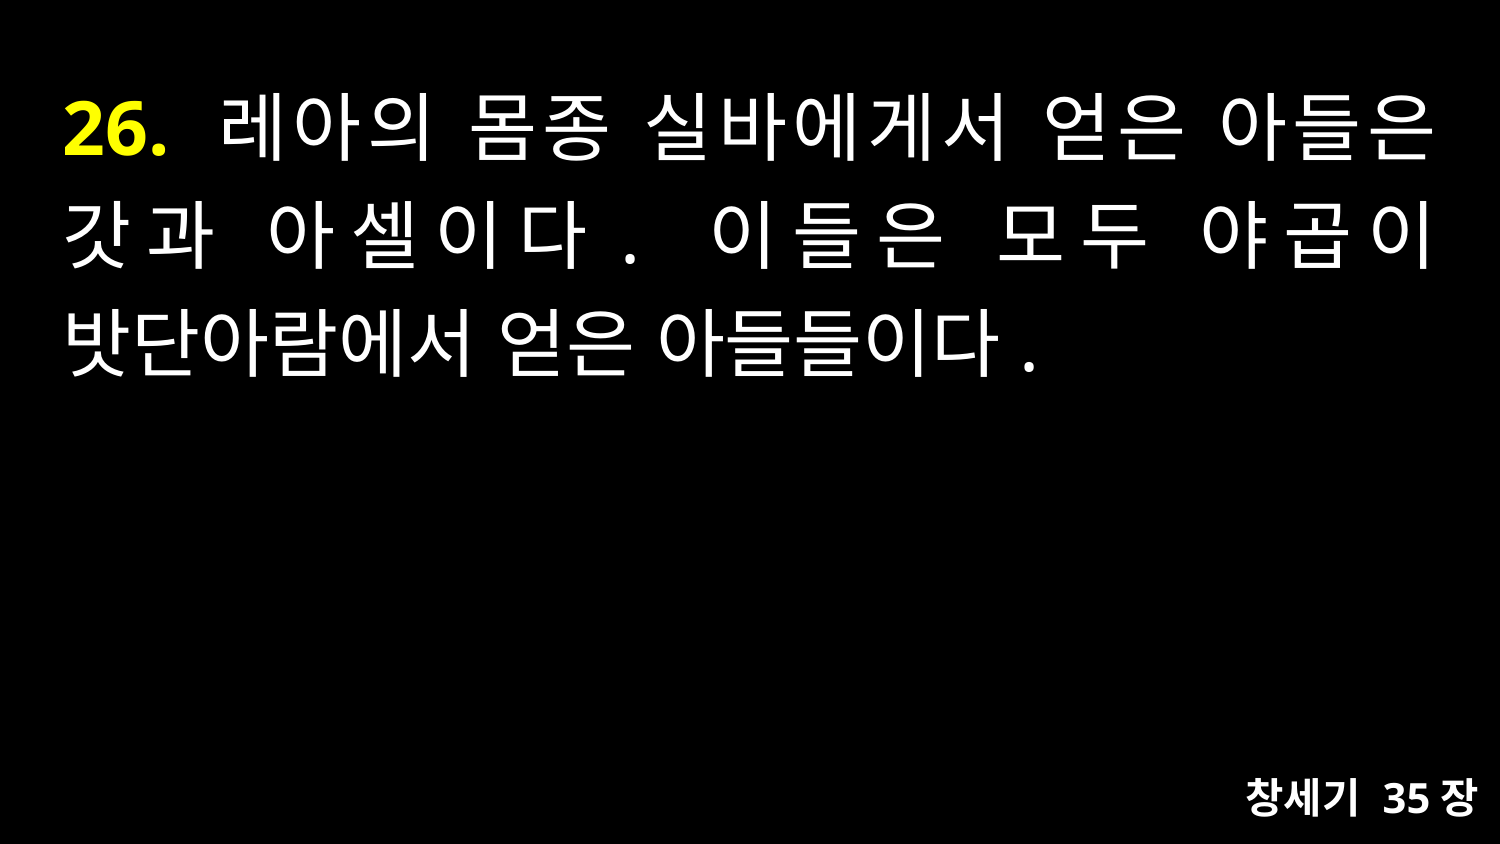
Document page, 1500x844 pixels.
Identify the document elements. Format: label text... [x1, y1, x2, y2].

subtitle 창세기 35장 [916, 770, 1500, 844]
title 26. 레아의 몸종 실바에게서 얻은 아들은 갓과 아셀이다. 이들은 모두 야곱이 밧단아람에서 얻은 아들들이다. [0, 0, 1500, 844]
